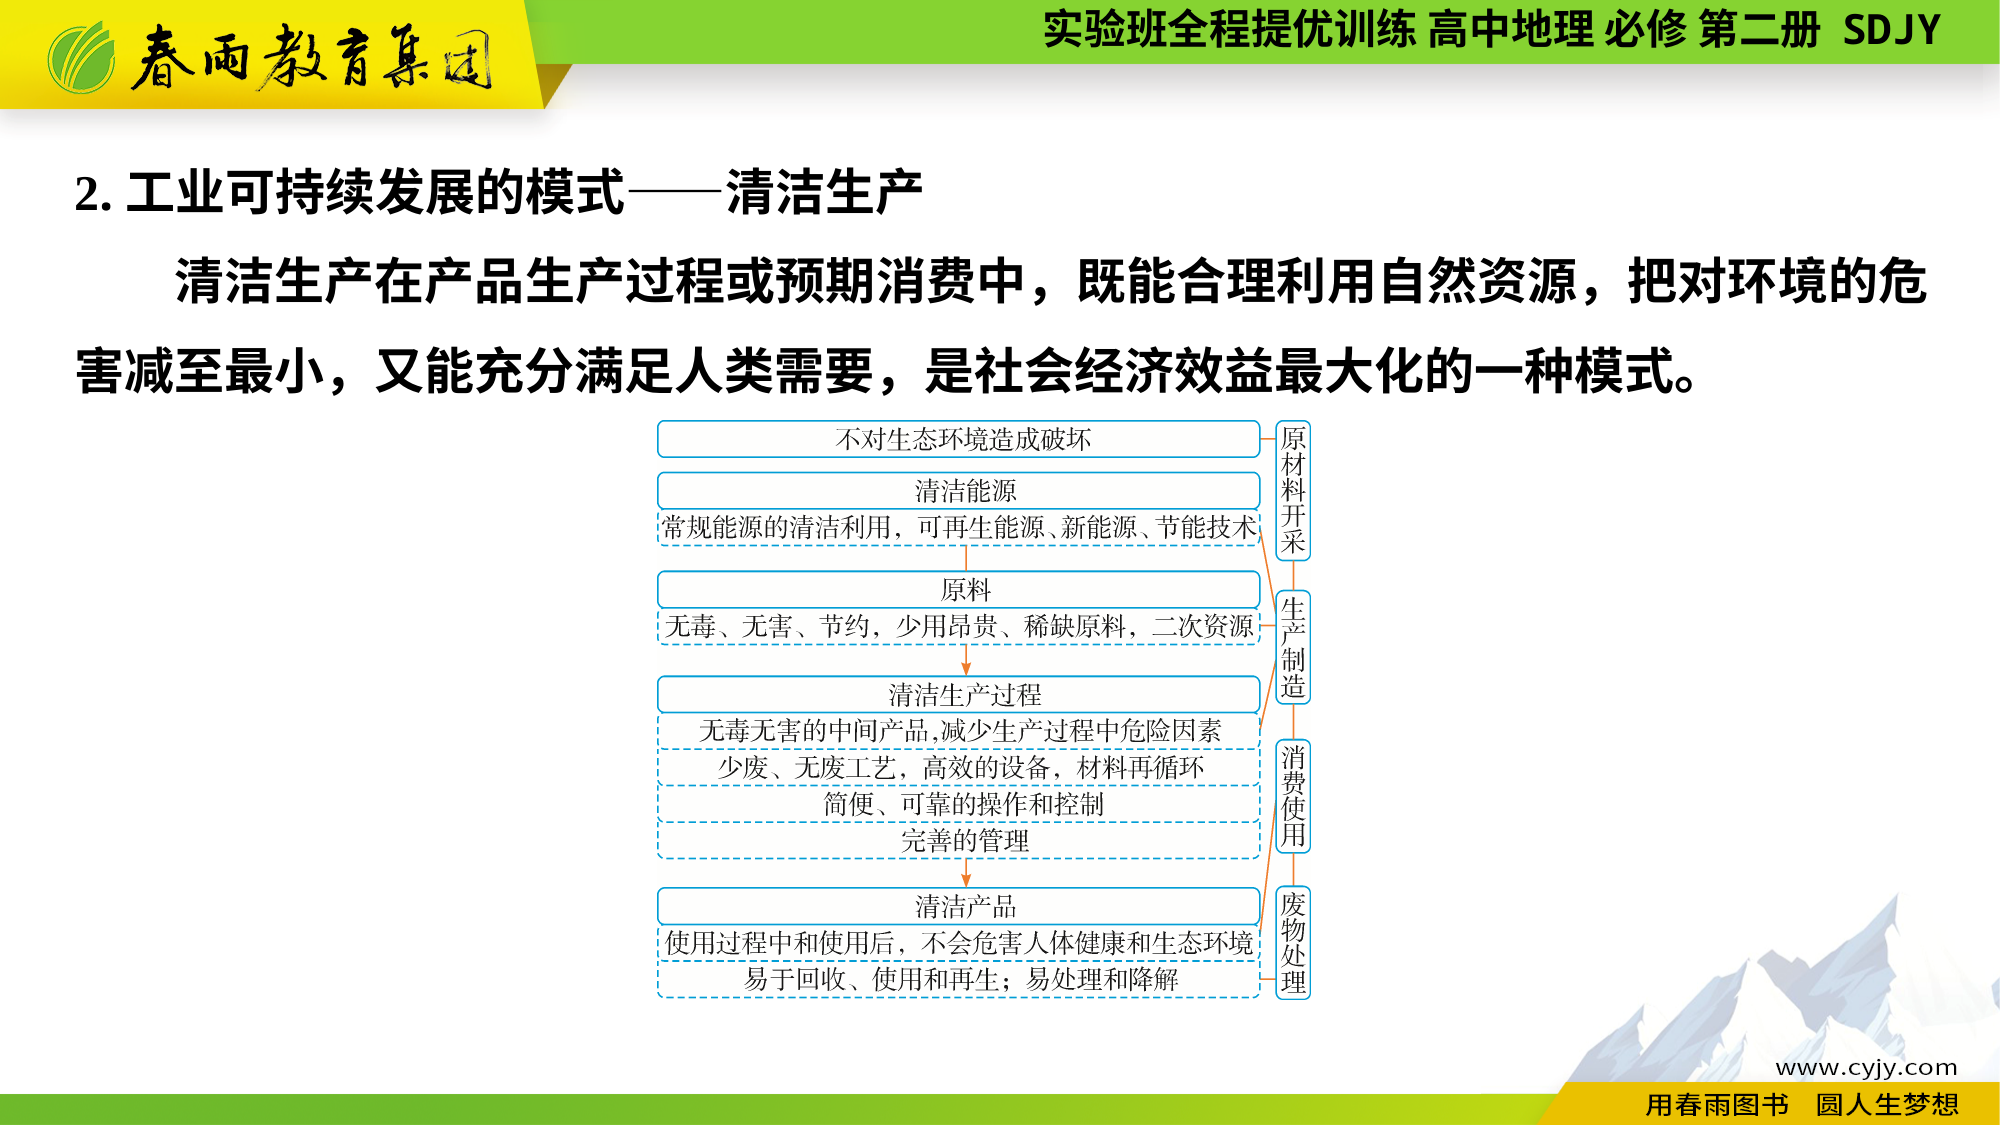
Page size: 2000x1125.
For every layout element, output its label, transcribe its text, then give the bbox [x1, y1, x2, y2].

list 2.工业可持续发展的模式——清洁生产 清洁生产在产品生产过程或预期消费中，既能合理利用自然资源，把对环境的危害减至最小，又能充分满足人类需要，是社会经济效益最大化的一种模式。 [59, 122, 1944, 399]
picture [0, 0, 2000, 1125]
